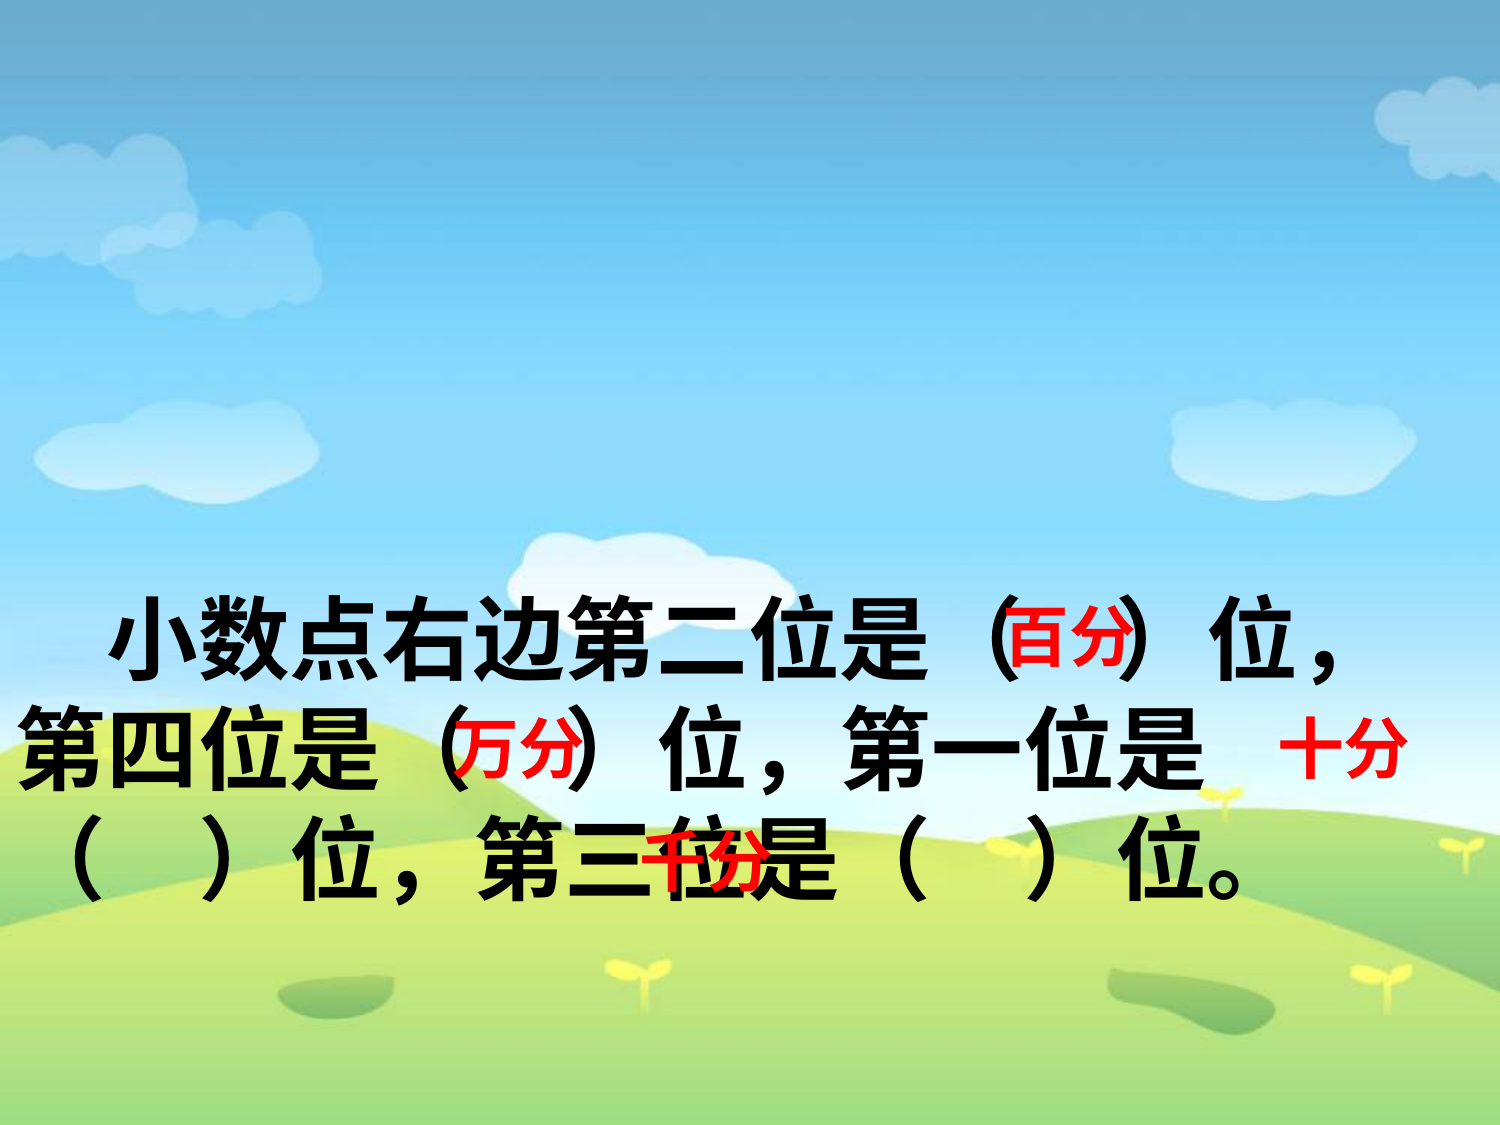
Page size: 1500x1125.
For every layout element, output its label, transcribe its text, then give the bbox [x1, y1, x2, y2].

text_box 小数点右边第二位是（ ）位，第四位是（ ）位，第一位是（ ）位，第三位是（ ）位。 [0, 574, 1475, 920]
text_box 十分 [1262, 699, 1427, 795]
text_box 百分 [987, 587, 1152, 683]
text_box 千分 [624, 812, 838, 908]
picture [0, 0, 1500, 1125]
text_box 万分 [437, 699, 602, 795]
